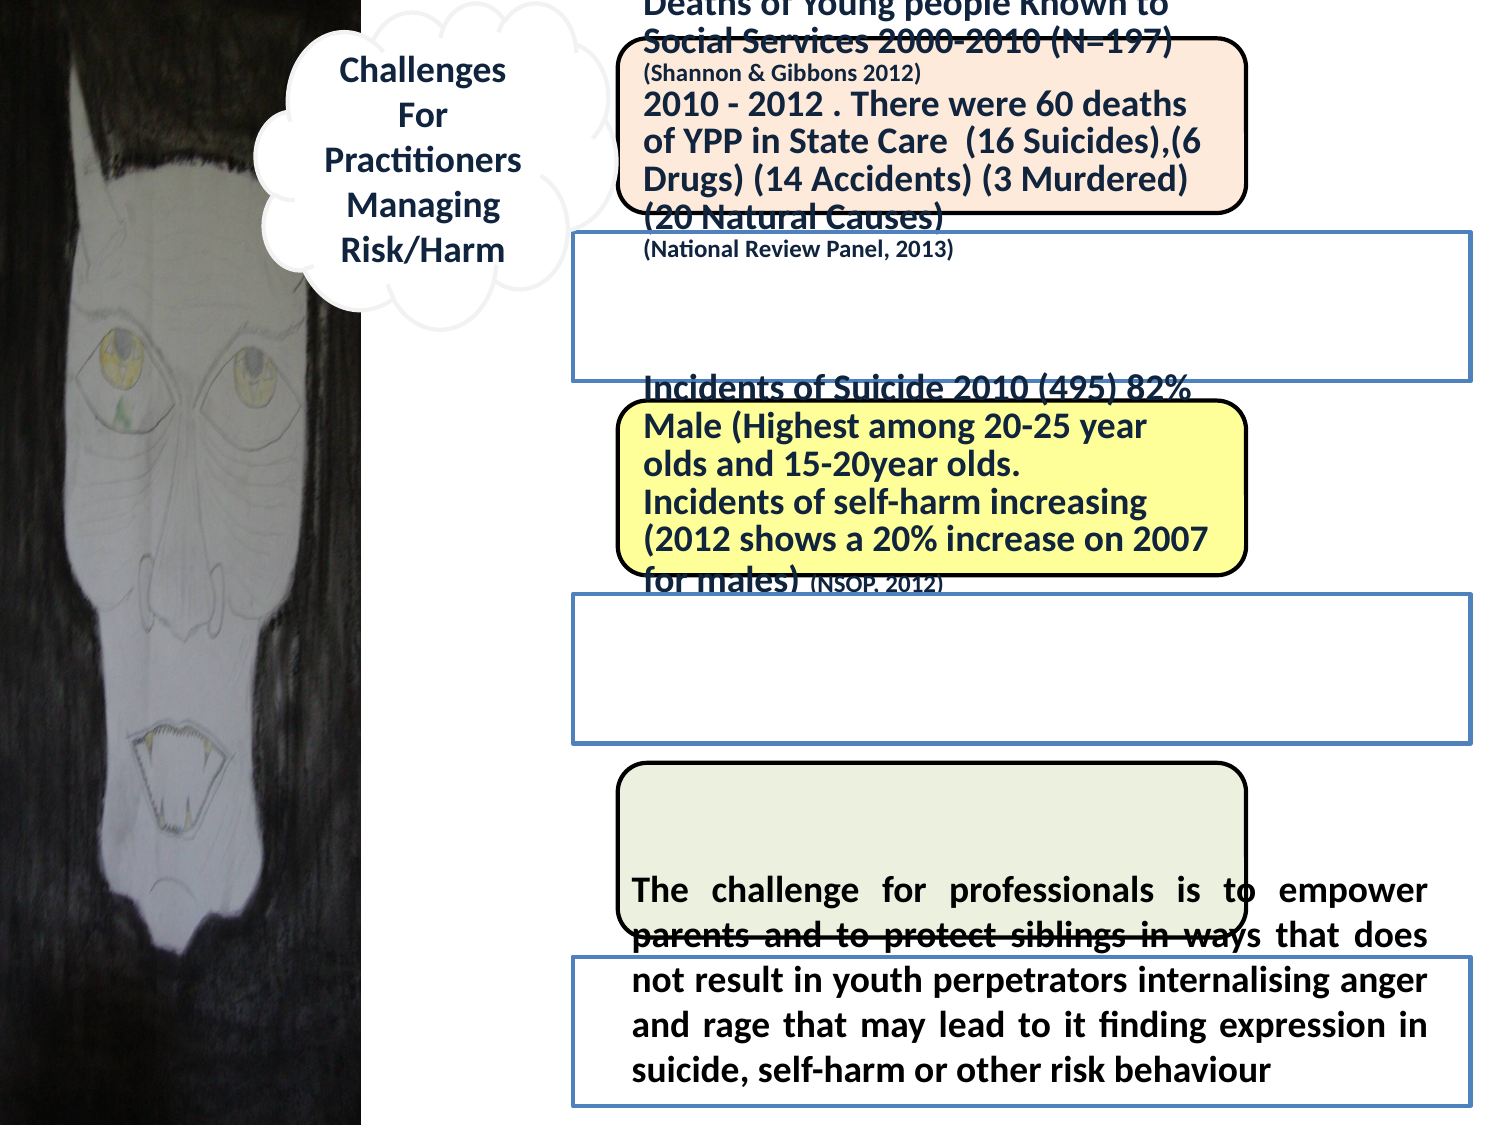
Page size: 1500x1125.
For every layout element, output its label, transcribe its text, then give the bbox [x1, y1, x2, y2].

picture [0, 0, 361, 1125]
text_box Challenges For Practitioners Managing Risk/Harm [365, 1, 569, 332]
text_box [572, 18, 1471, 1107]
